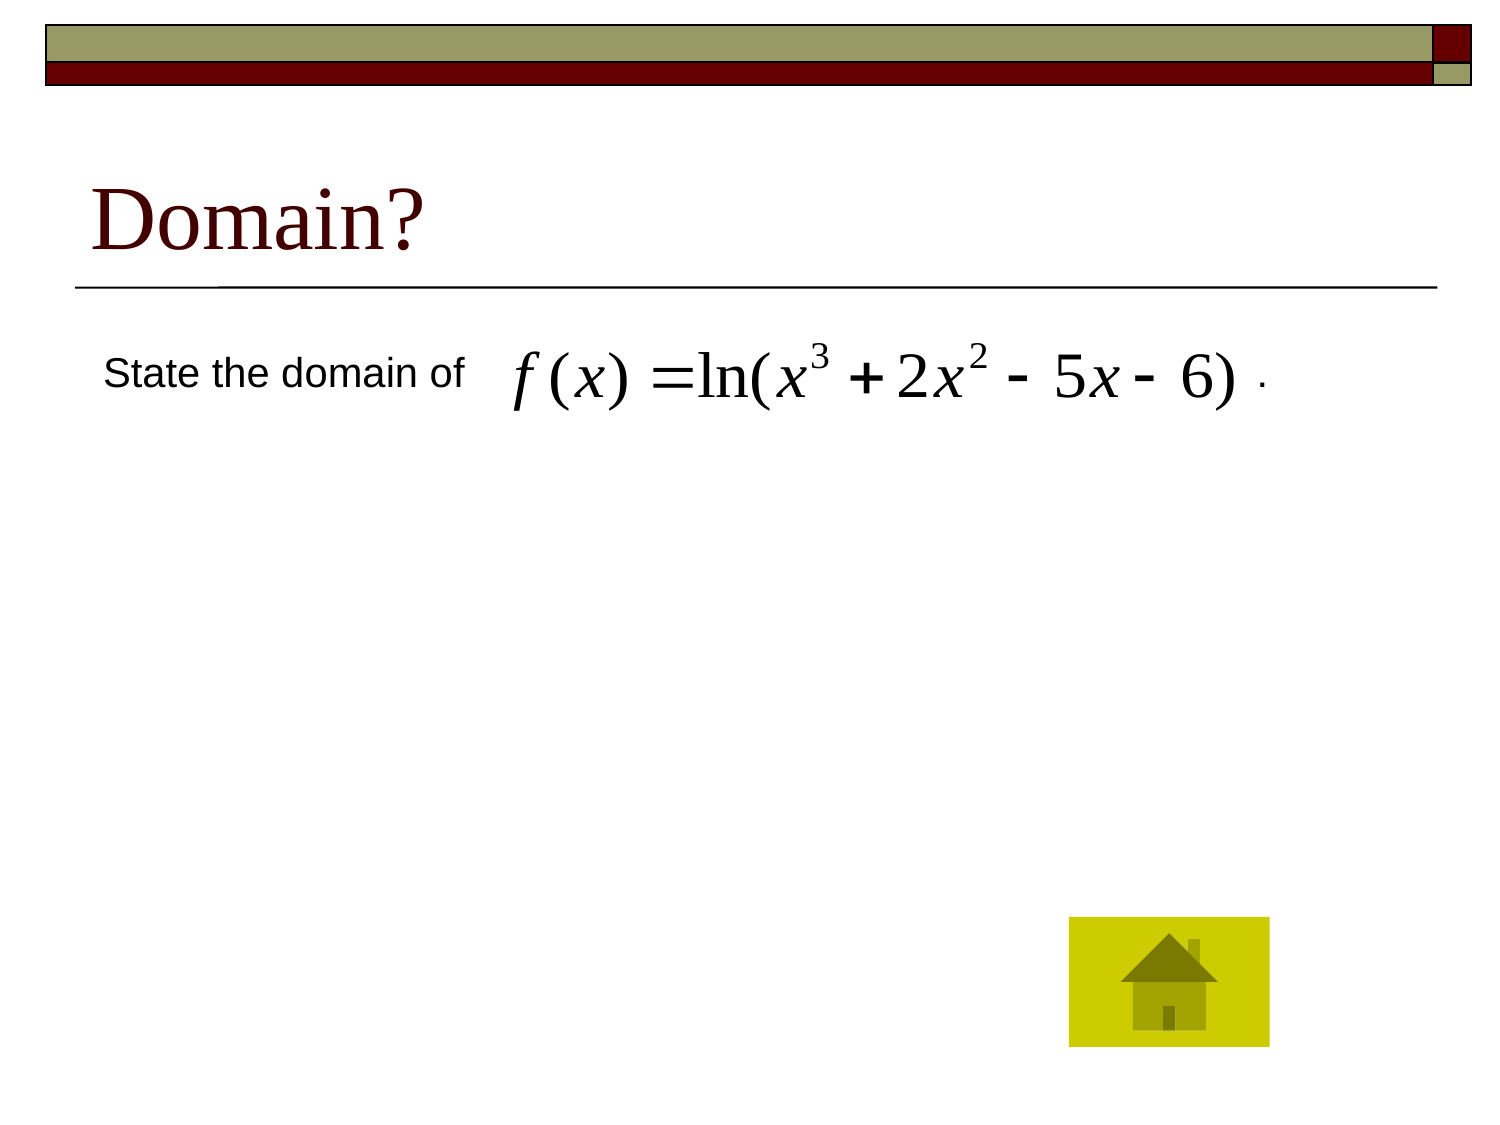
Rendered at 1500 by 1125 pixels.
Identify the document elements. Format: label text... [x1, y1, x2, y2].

text_box State the domain of . [1255, 338, 1341, 403]
text_box [1068, 916, 1270, 1047]
text_box State the domain of . [88, 338, 484, 403]
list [489, 327, 1251, 425]
title Domain? [74, 87, 1426, 276]
